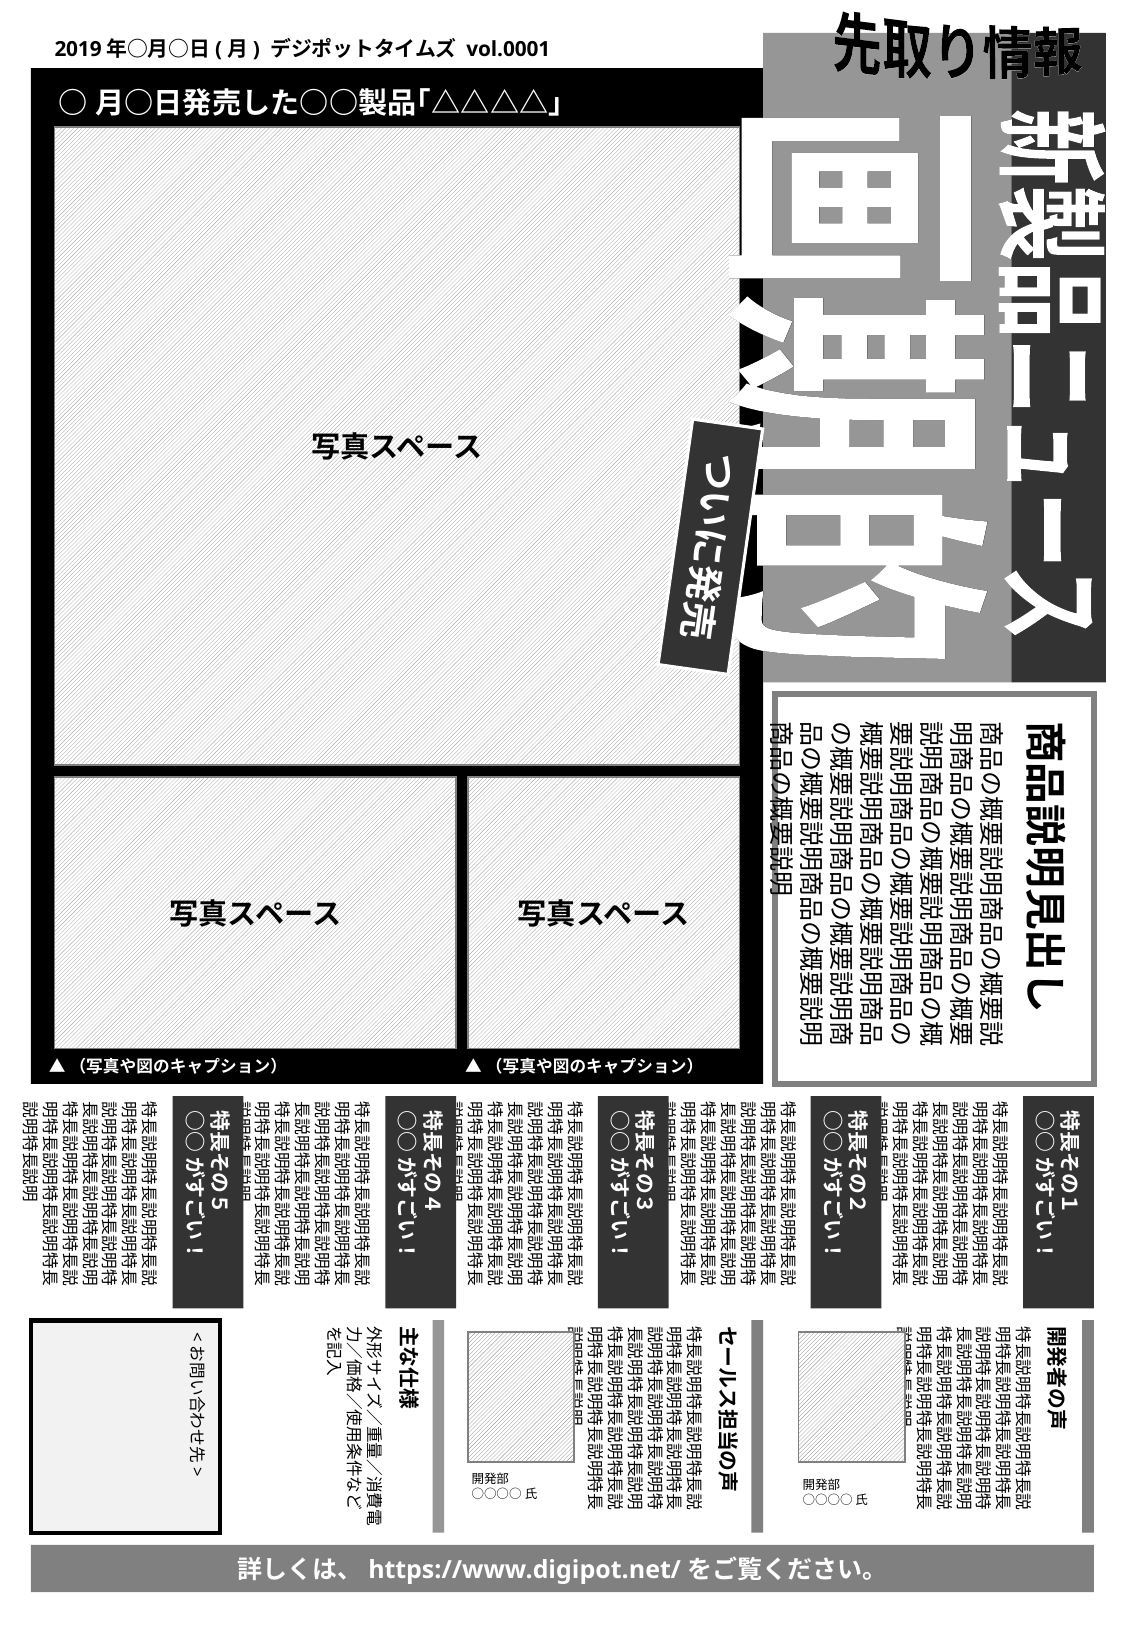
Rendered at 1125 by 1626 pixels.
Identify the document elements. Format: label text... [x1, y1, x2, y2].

text_box 外形サイズ／重量／消費電力／価格／使用条件などを記入 [255, 1320, 386, 1533]
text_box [727, 115, 988, 659]
text_box 開発部 ○○○○氏 [787, 1469, 883, 1514]
text_box 開発者の声 [1045, 1320, 1071, 1437]
text_box ▲（写真や図のキャプション） [450, 1048, 719, 1084]
text_box 特長説明特長説明特長説明特長説明特長説明特長説明特長説明特長説明特長説明特長説明特長説明特長説明特長説明特長説明特長説明特長説明特長説明特長説明 [457, 1096, 586, 1309]
text_box 商品説明見出し [999, 706, 1080, 1013]
text_box [763, 32, 1011, 683]
text_box 写真スペース [54, 127, 740, 766]
text_box [774, 694, 1094, 1085]
text_box 写真スペース [54, 777, 457, 1049]
text_box 詳しくは、https://www.digipot.net/をご覧ください。 [30, 1544, 1094, 1593]
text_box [997, 110, 1106, 636]
text_box [1082, 1320, 1094, 1533]
text_box 写真スペース [467, 777, 740, 1049]
text_box [1011, 636, 1106, 683]
text_box 特長説明特長説明特長説明特長説明特長説明特長説明特長説明特長説明特長説明特長説明特長説明特長説明特長説明特長説明特長説明特長説明特長説明特長説明 [669, 1096, 799, 1309]
text_box 特長説明特長説明特長説明特長説明特長説明特長説明特長説明特長説明特長説明特長説明特長説明特長説明特長説明特長説明特長説明特長説明特長説明特長説明 [575, 1320, 706, 1533]
text_box [798, 1332, 905, 1463]
text_box ▲（写真や図のキャプション） [34, 1048, 303, 1084]
text_box 特長説明特長説明特長説明特長説明特長説明特長説明特長説明特長説明特長説明特長説明特長説明特長説明特長説明特長説明特長説明特長説明特長説明特長説明 [904, 1320, 1035, 1533]
text_box 特長その１ ○○がすごい！ [1023, 1096, 1094, 1309]
text_box セールス担当の声 [716, 1320, 742, 1499]
text_box 主な仕様 [397, 1320, 423, 1416]
text_box 特長その３ ○○がすごい！ [597, 1096, 669, 1309]
text_box 特長説明特長説明特長説明特長説明特長説明特長説明特長説明特長説明特長説明特長説明特長説明特長説明特長説明特長説明特長説明特長説明特長説明特長説明 [244, 1096, 374, 1309]
text_box <お問い合わせ先> [31, 1320, 220, 1533]
text_box [30, 68, 764, 1084]
text_box [432, 1320, 445, 1533]
text_box 特長説明特長説明特長説明特長説明特長説明特長説明特長説明特長説明特長説明特長説明特長説明特長説明特長説明特長説明特長説明特長説明特長説明特長説明 [882, 1096, 1012, 1309]
text_box 特長その２ ○○がすごい！ [810, 1096, 882, 1309]
text_box ついに発売 [658, 419, 731, 675]
text_box 特長説明特長説明特長説明特長説明特長説明特長説明特長説明特長説明特長説明特長説明特長説明特長説明特長説明特長説明特長説明特長説明特長説明特長説明 [30, 1096, 161, 1309]
text_box [1011, 32, 1106, 110]
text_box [834, 9, 1083, 81]
text_box [751, 1320, 764, 1533]
text_box ○月○日発売した○○製品｢△△△△｣ [44, 77, 579, 127]
text_box 特長その５ ○○がすごい！ [172, 1096, 244, 1309]
text_box 2019年○月○日(月) デジポットタイムズ vol.0001 [39, 28, 566, 68]
text_box 商品の概要説明商品の概要説明商品の概要説明商品の概要説明商品の概要説明商品の概要説明商品の概要説明商品の概要説明商品の概要説明商品の概要説明商品の概要説明商品の概要説明商品の概要説明商品の概要説明 [774, 706, 1015, 1073]
text_box [467, 1332, 575, 1463]
text_box 開発部 ○○○○氏 [456, 1463, 552, 1509]
text_box 特長その４ ○○がすごい！ [385, 1096, 457, 1309]
